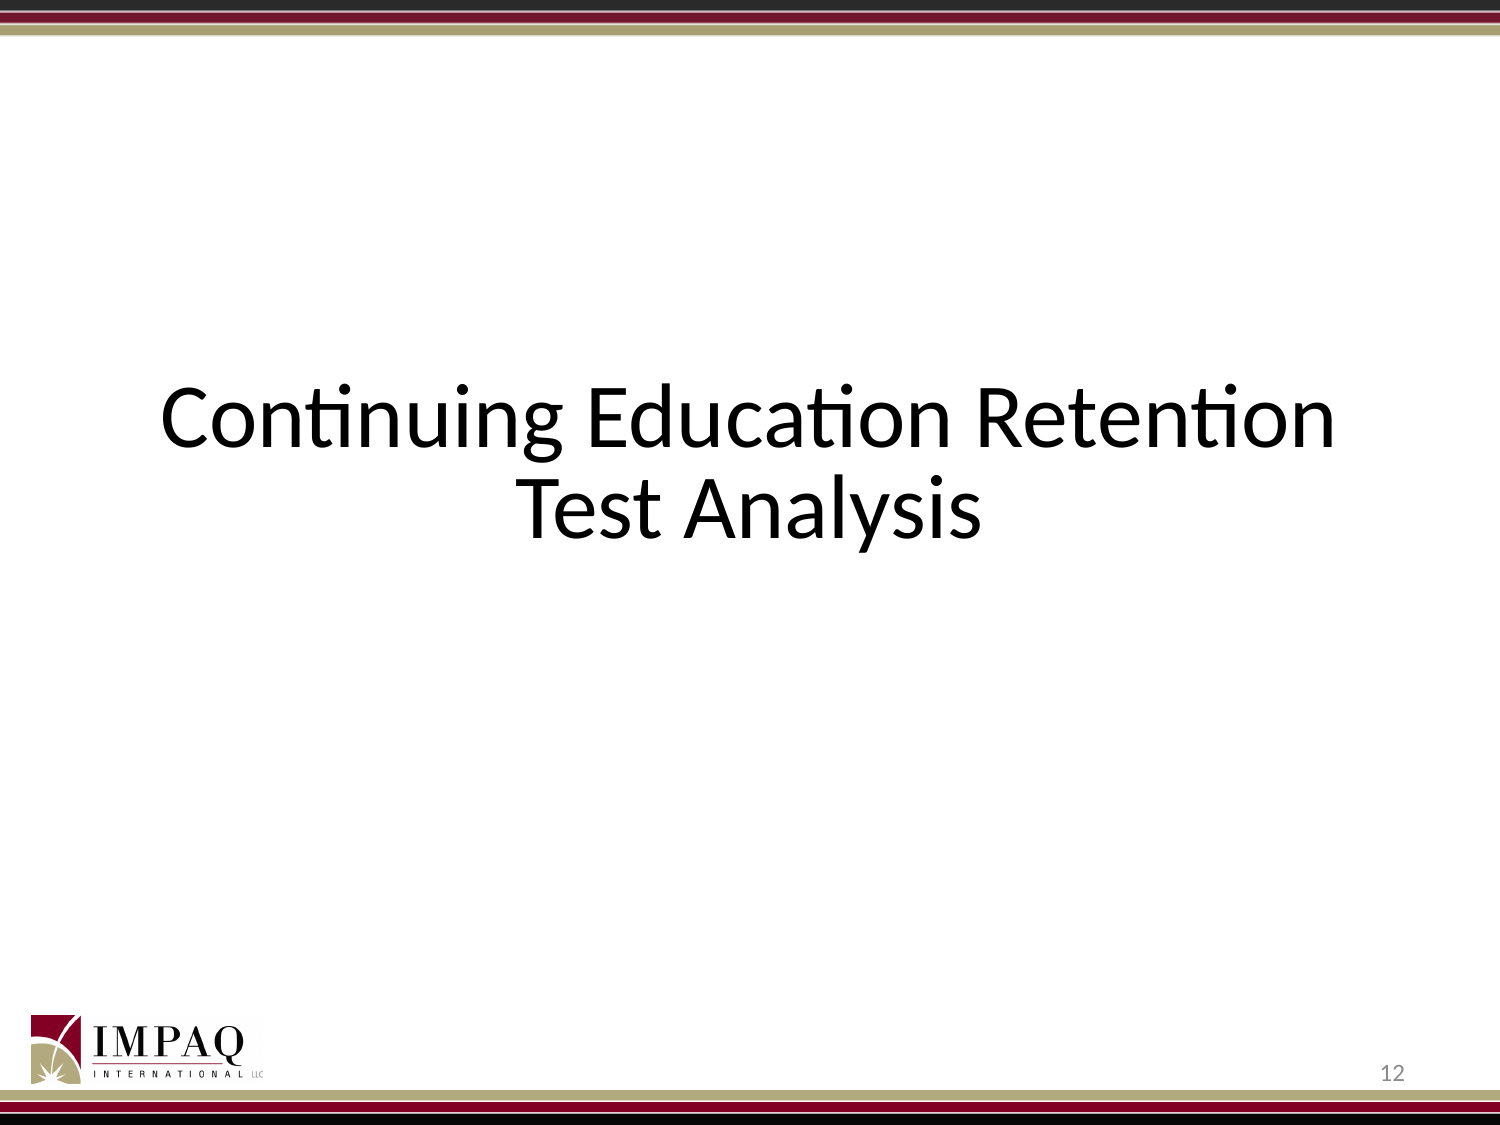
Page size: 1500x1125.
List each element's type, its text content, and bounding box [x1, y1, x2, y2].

picture [0, 0, 1500, 44]
slide_number 12 [1070, 1041, 1421, 1102]
title Continuing Education Retention Test Analysis [112, 349, 1388, 591]
picture [31, 1015, 263, 1084]
picture [0, 1090, 1500, 1125]
